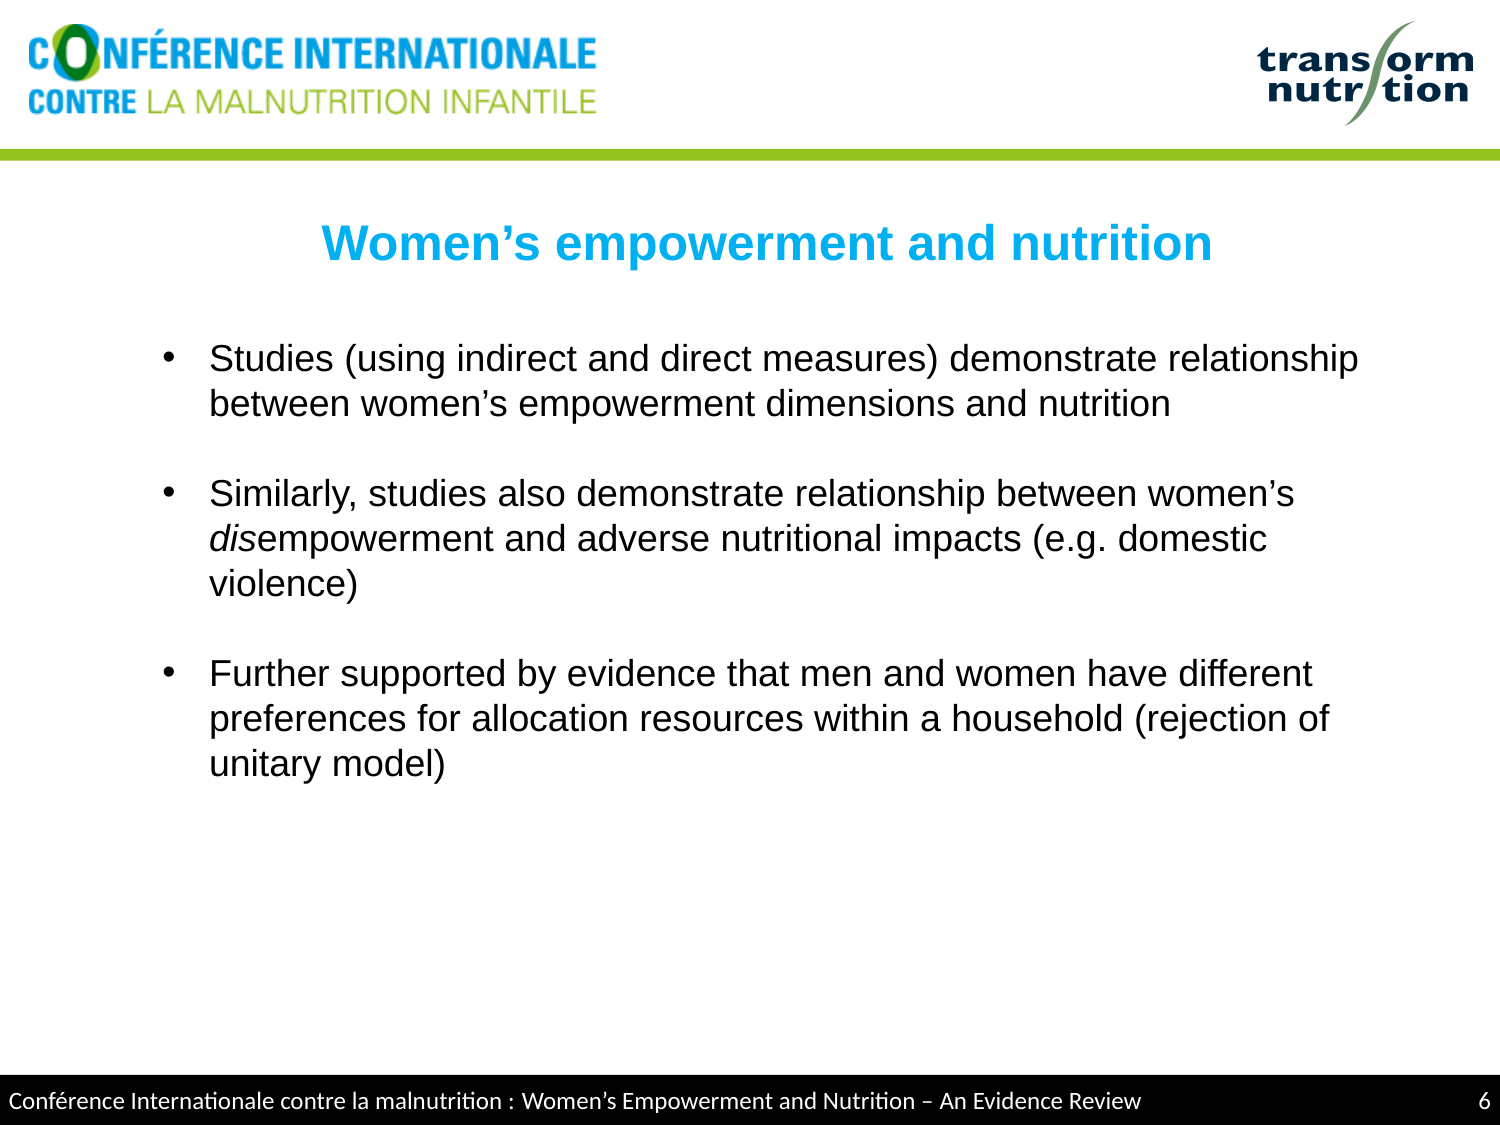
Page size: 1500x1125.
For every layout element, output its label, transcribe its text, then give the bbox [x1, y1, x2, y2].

text_box Women’s empowerment and nutrition [147, 203, 1388, 278]
text_box [0, 147, 1500, 163]
picture [1257, 21, 1474, 126]
text_box Studies (using indirect and direct measures) demonstrate relationship between women’s empowerment dimensions and nutrition Similarly, studies also demonstrate relationship between women’s disempowerment and adverse nutritional impacts (e.g. domestic violence) Further supported by evidence that men and women have different preferences for allocation resources within a household (rejection of unitary model) [147, 326, 1377, 836]
picture [29, 24, 597, 115]
slide_number 6 [1199, 1069, 1500, 1125]
footer Conférence Internationale contre la malnutrition : Women’s Empowerment and Nutrition – An Evidence Review [0, 1069, 1199, 1125]
